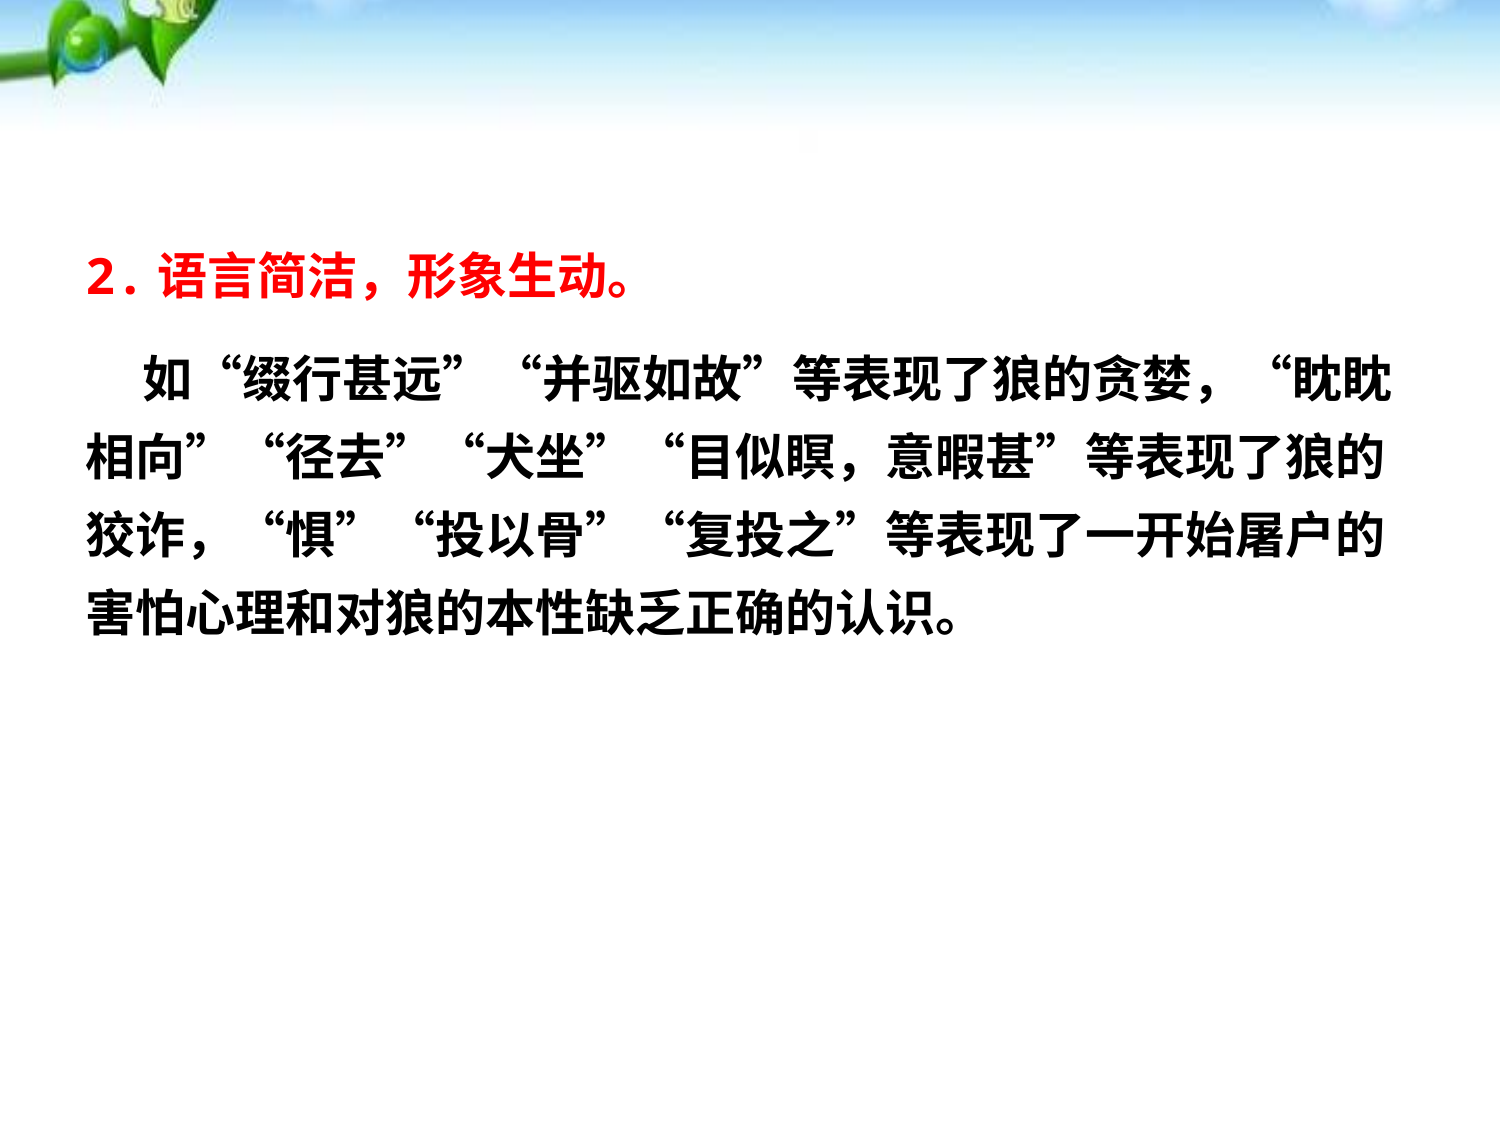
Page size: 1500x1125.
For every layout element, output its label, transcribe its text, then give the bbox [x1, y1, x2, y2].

picture [0, 0, 1500, 1125]
text_box 2.语言简洁，形象生动。 如“缀行甚远”“并驱如故”等表现了狼的贪婪，“眈眈相向”“径去”“犬坐”“目似瞑，意暇甚”等表现了狼的狡诈，“惧”“投以骨”“复投之”等表现了一开始屠户的害怕心理和对狼的本性缺乏正确的认识。 [70, 219, 1445, 649]
